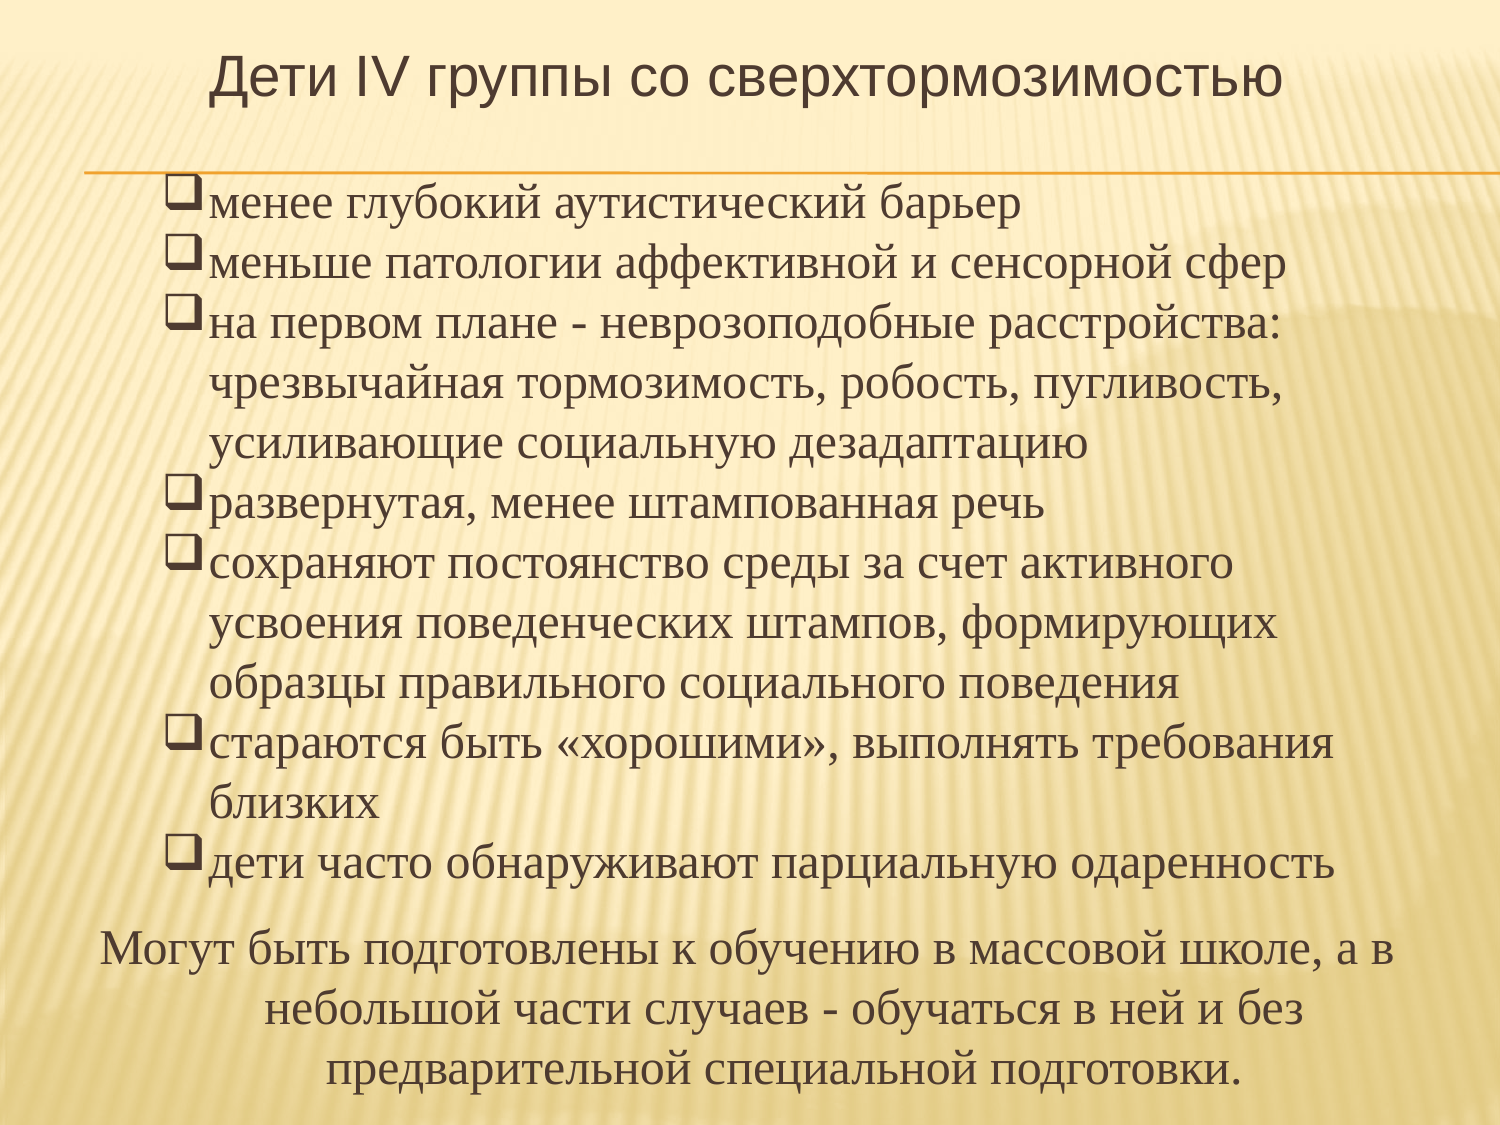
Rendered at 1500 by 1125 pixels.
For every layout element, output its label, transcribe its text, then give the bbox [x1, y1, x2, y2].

text_box Дети IV группы со сверхтормозимостью менее глубокий аутистический барьер меньше патологии аффективной и сенсорной сфер на первом плане - неврозоподобные расстройства: чрезвычайная тормозимость, робость, пугливость, усиливающие социальную дезадаптацию развернутая, менее штампованная речь сохраняют постоянство среды за счет активного усвоения поведенческих штампов, формирующих образцы правильного социального поведения стараются быть «хорошими», выполнять требования близких дети часто обнаруживают парциальную одаренность Могут быть подготовлены к обучению в массовой школе, а в небольшой части случаев - обучаться в ней и без предварительной специальной подготовки. [71, 30, 1422, 1083]
